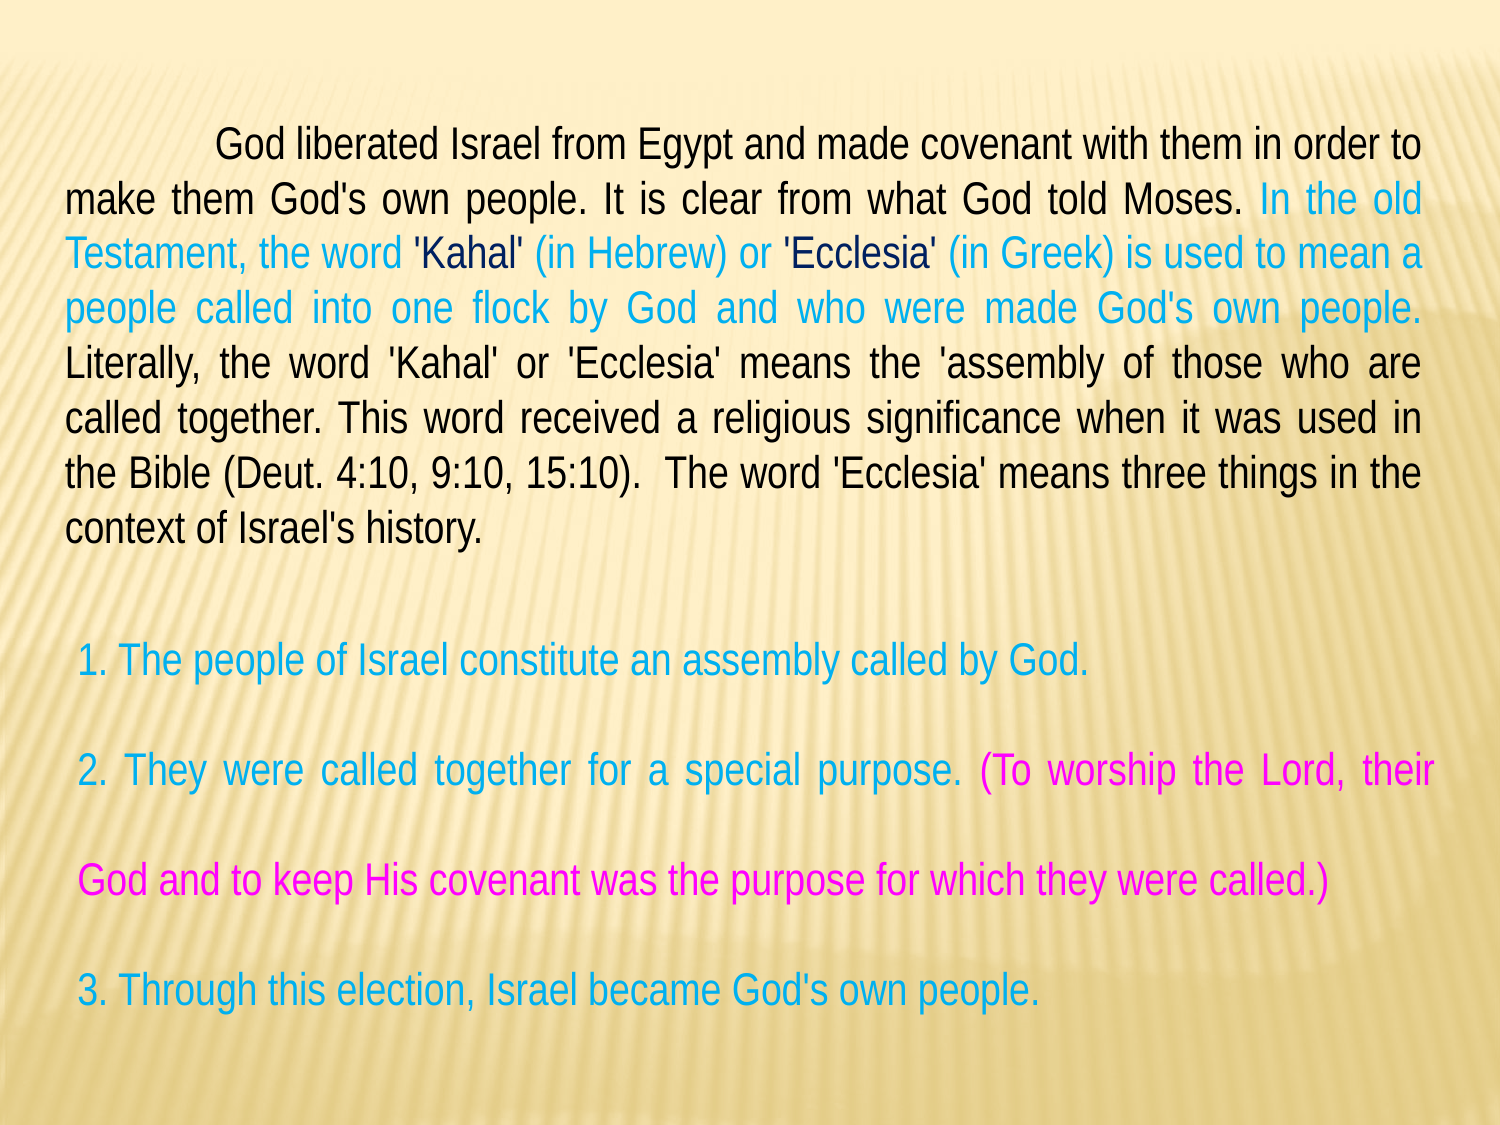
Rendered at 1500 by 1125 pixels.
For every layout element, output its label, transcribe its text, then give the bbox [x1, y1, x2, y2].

text_box 1. The people of Israel constitute an assembly called by God. 2. They were called together for a special purpose. (To worship the Lord, their God and to keep His covenant was the purpose for which they were called.) 3. Through this election, Israel became God's own people. [62, 567, 1450, 1022]
text_box God liberated Israel from Egypt and made covenant with them in order to make them God's own people. It is clear from what God told Moses. In the old Testament, the word 'Kahal' (in Hebrew) or 'Ecclesia' (in Greek) is used to mean a people called into one flock by God and who were made God's own people. Literally, the word 'Kahal' or 'Ecclesia' means the 'assembly of those who are called together. This word received a religious significance when it was used in the Bible (Deut. 4:10, 9:10, 15:10). The word 'Ecclesia' means three things in the context of Israel's history. [50, 105, 1438, 561]
